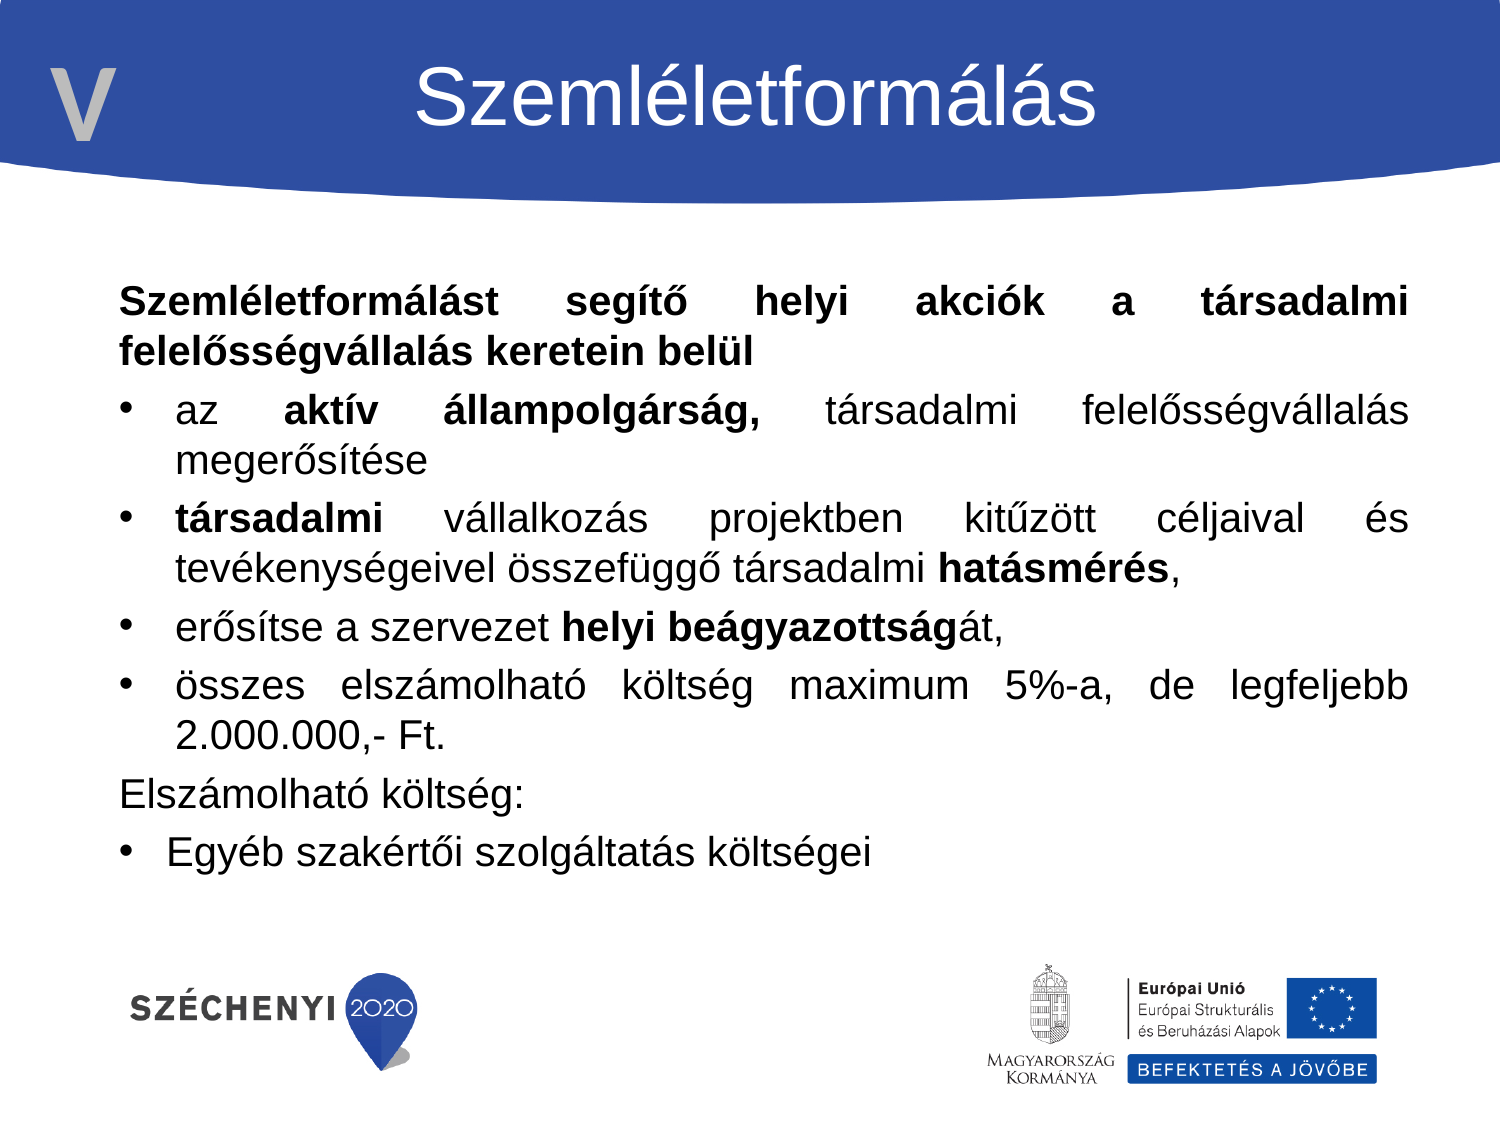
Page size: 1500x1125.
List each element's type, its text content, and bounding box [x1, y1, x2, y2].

picture [0, 0, 1500, 1125]
text_box Szemléletformálás [159, 34, 1353, 150]
list Szemléletformálást segítő helyi akciók a társadalmi felelősségvállalás keretein belül az aktív állampolgárság, társadalmi felelősségvállalás megerősítése társadalmi vállalkozás projektben kitűzött céljaival és tevékenységeivel összefüggő társadalmi hatásmérés, erősítse a szervezet helyi beágyazottságát, összes elszámolható költség maximum 5%-a, de legfeljebb 2.000.000,- Ft. Elszámolható költség: Egyéb szakértői szolgáltatás költségei [74, 208, 1425, 994]
text_box V [35, 21, 133, 172]
